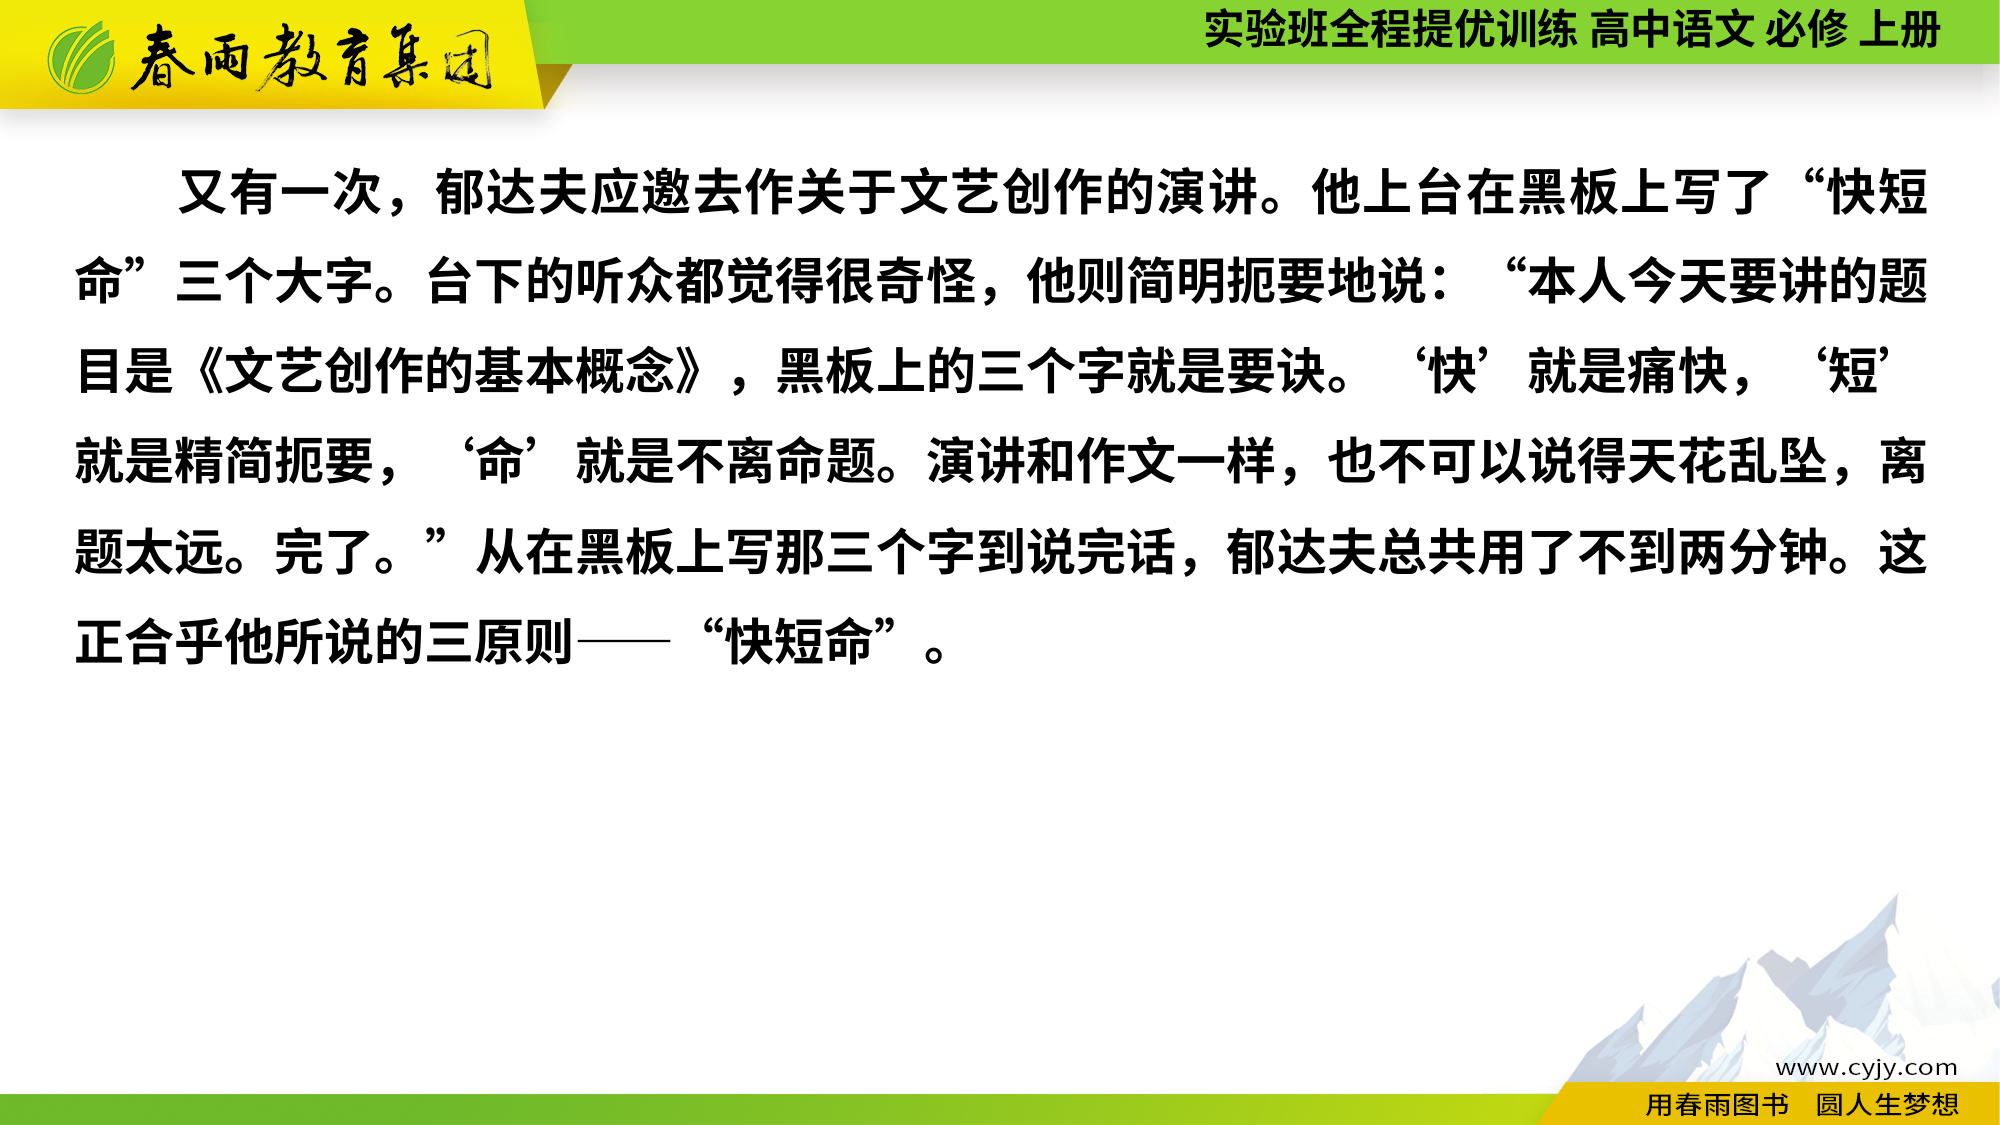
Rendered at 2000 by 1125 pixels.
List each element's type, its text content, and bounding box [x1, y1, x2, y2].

list 又有一次，郁达夫应邀去作关于文艺创作的演讲。他上台在黑板上写了“快短命”三个大字。台下的听众都觉得很奇怪，他则简明扼要地说：“本人今天要讲的题目是《文艺创作的基本概念》，黑板上的三个字就是要诀。‘快’就是痛快，‘短’就是精简扼要，‘命’就是不离命题。演讲和作文一样，也不可以说得天花乱坠，离题太远。完了。”从在黑板上写那三个字到说完话，郁达夫总共用了不到两分钟。这正合乎他所说的三原则——“快短命”。 [59, 122, 1944, 683]
picture [0, 0, 2000, 1125]
